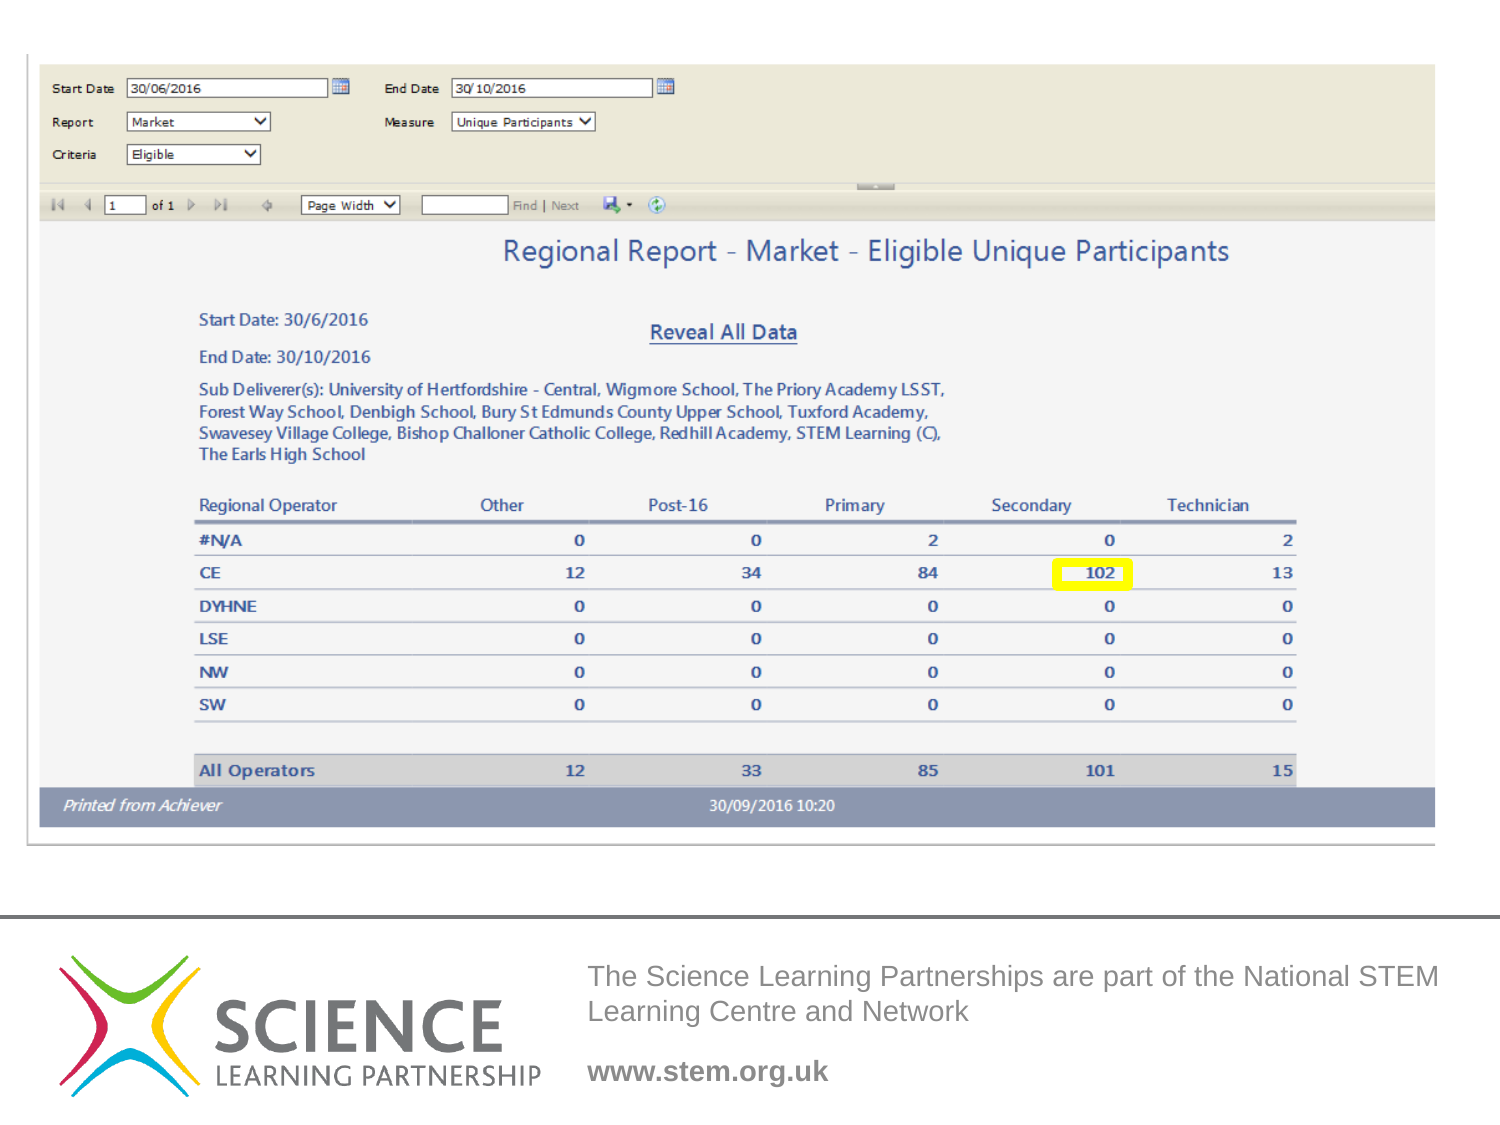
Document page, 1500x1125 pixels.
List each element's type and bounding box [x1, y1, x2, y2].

picture [26, 54, 1436, 847]
picture [41, 938, 557, 1114]
